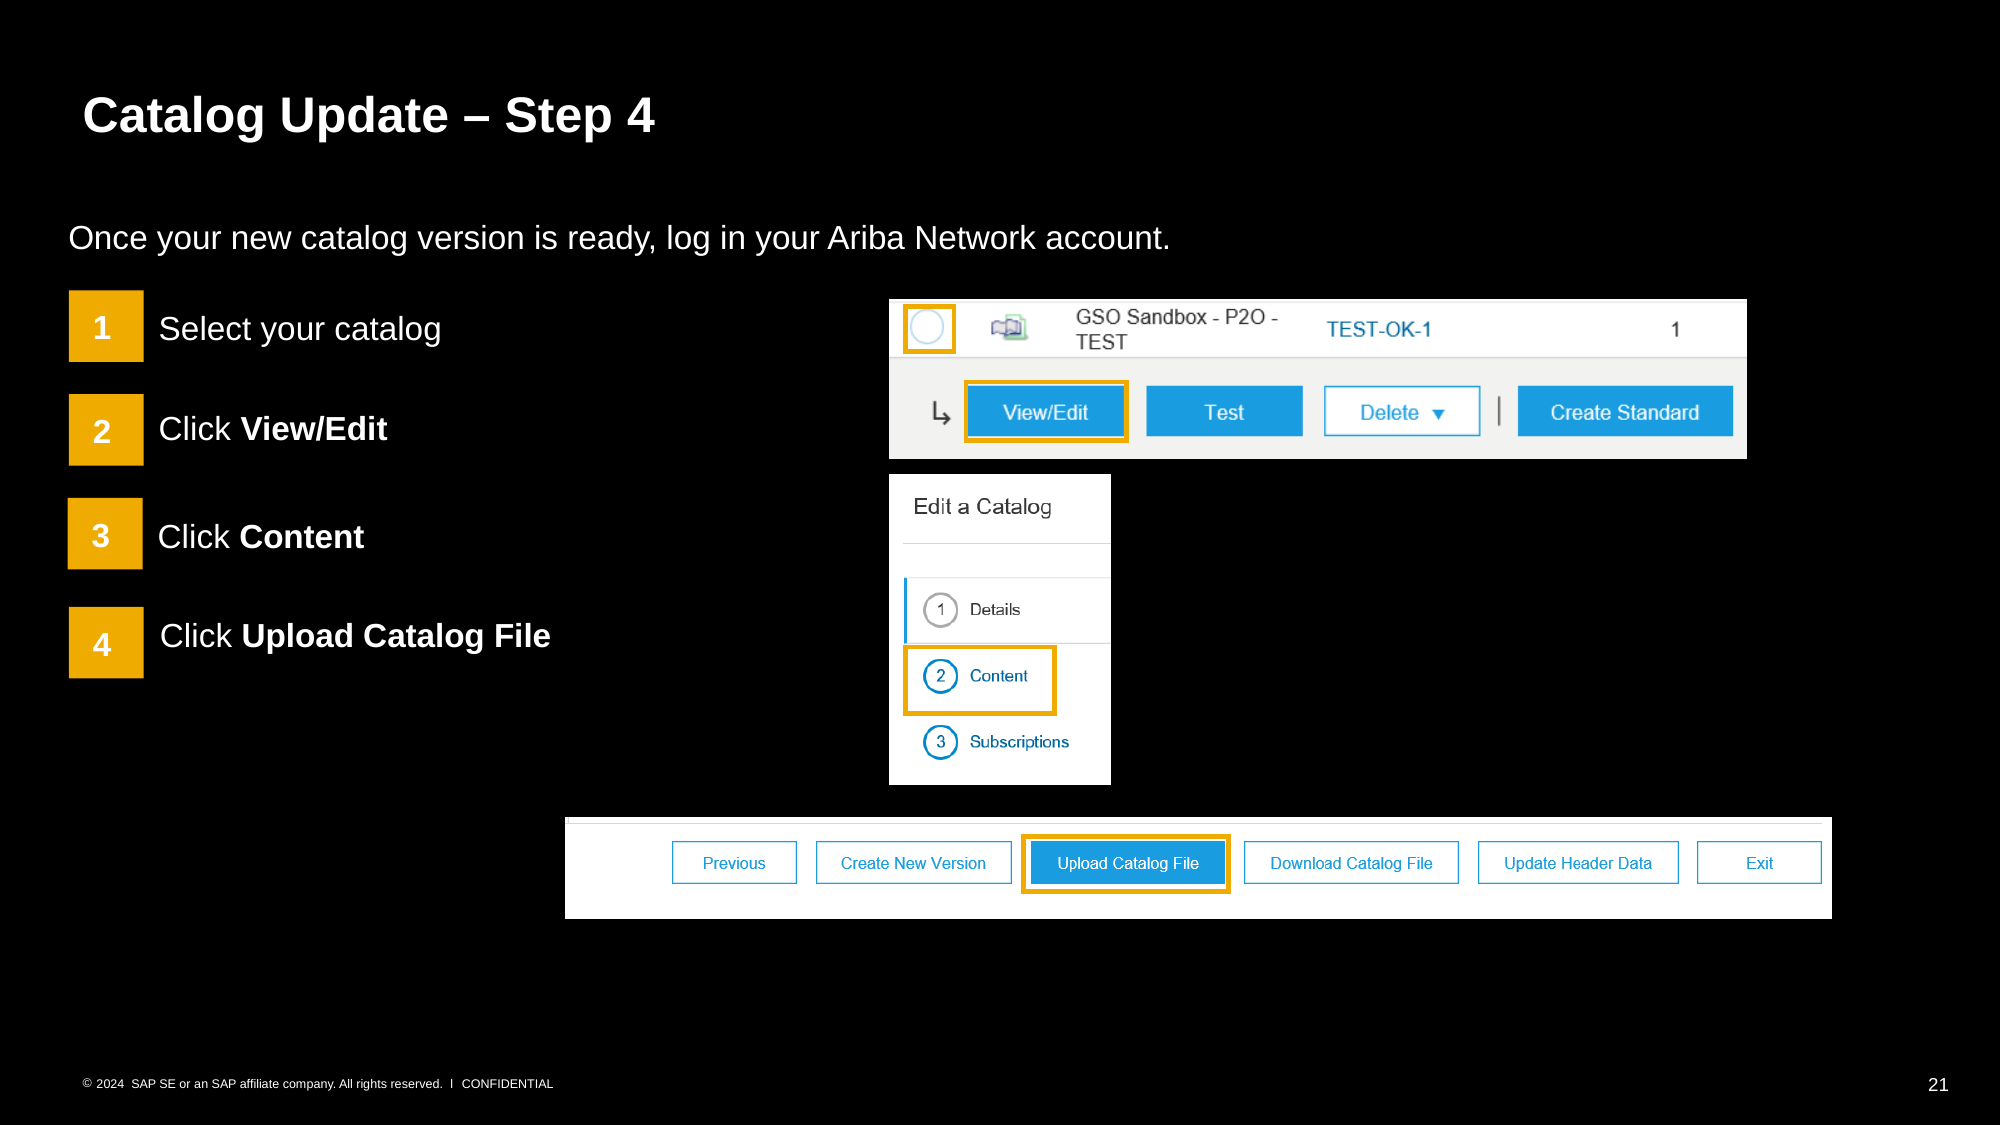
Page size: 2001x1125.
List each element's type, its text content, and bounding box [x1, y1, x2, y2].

text_box 4 Se [68, 606, 144, 679]
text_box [564, 817, 1832, 919]
text_box Click Content [142, 507, 883, 606]
text_box Once your new catalog version is ready, log in your Ariba Network account. [53, 208, 1443, 444]
text_box 3 Se [67, 497, 143, 570]
text_box Click View/Edit [143, 399, 883, 507]
text_box 1 Se [68, 290, 144, 362]
text_box Select your catalog [143, 299, 888, 399]
text_box Click Upload Catalog File [144, 606, 1535, 842]
title Catalog Update – Step 4 [82, 82, 1918, 144]
text_box 2 Se [68, 394, 144, 466]
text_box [889, 299, 1748, 785]
